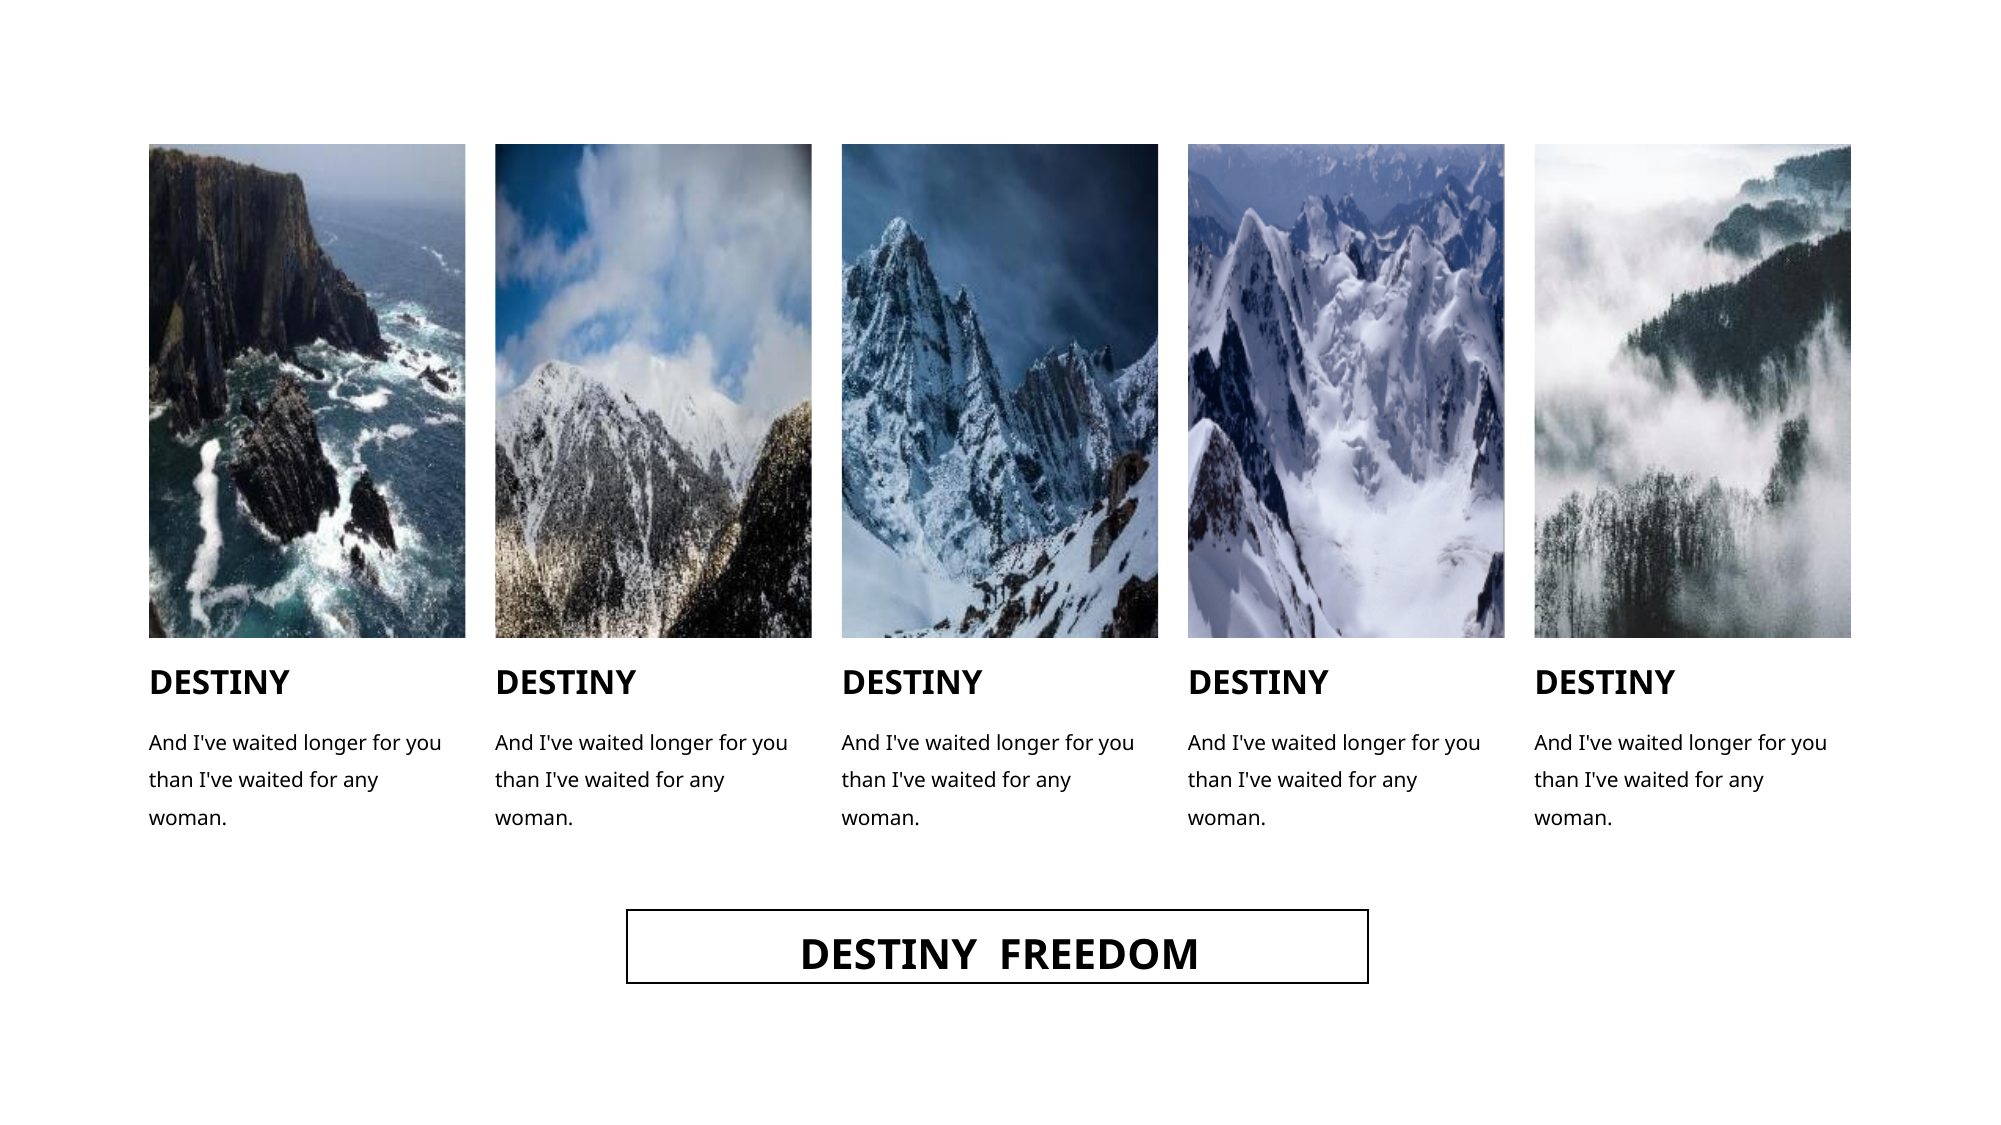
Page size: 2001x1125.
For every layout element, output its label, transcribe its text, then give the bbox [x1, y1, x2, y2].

text_box [1187, 143, 1506, 638]
text_box DESTINY [1519, 654, 1804, 709]
text_box And I've waited longer for you than I've waited for any woman. [480, 709, 812, 855]
text_box [841, 143, 1159, 638]
text_box DESTINY FREEDOM [719, 910, 1281, 985]
text_box DESTINY [1173, 654, 1458, 709]
text_box [626, 909, 1369, 984]
text_box DESTINY [826, 654, 1111, 709]
text_box DESTINY [480, 654, 765, 709]
text_box And I've waited longer for you than I've waited for any woman. [134, 709, 466, 855]
text_box DESTINY [134, 654, 418, 709]
text_box And I've waited longer for you than I've waited for any woman. [1173, 709, 1505, 855]
text_box [148, 143, 467, 638]
text_box [494, 143, 813, 638]
text_box And I've waited longer for you than I've waited for any woman. [1519, 709, 1851, 855]
text_box And I've waited longer for you than I've waited for any woman. [826, 709, 1159, 855]
text_box [1534, 143, 1852, 638]
